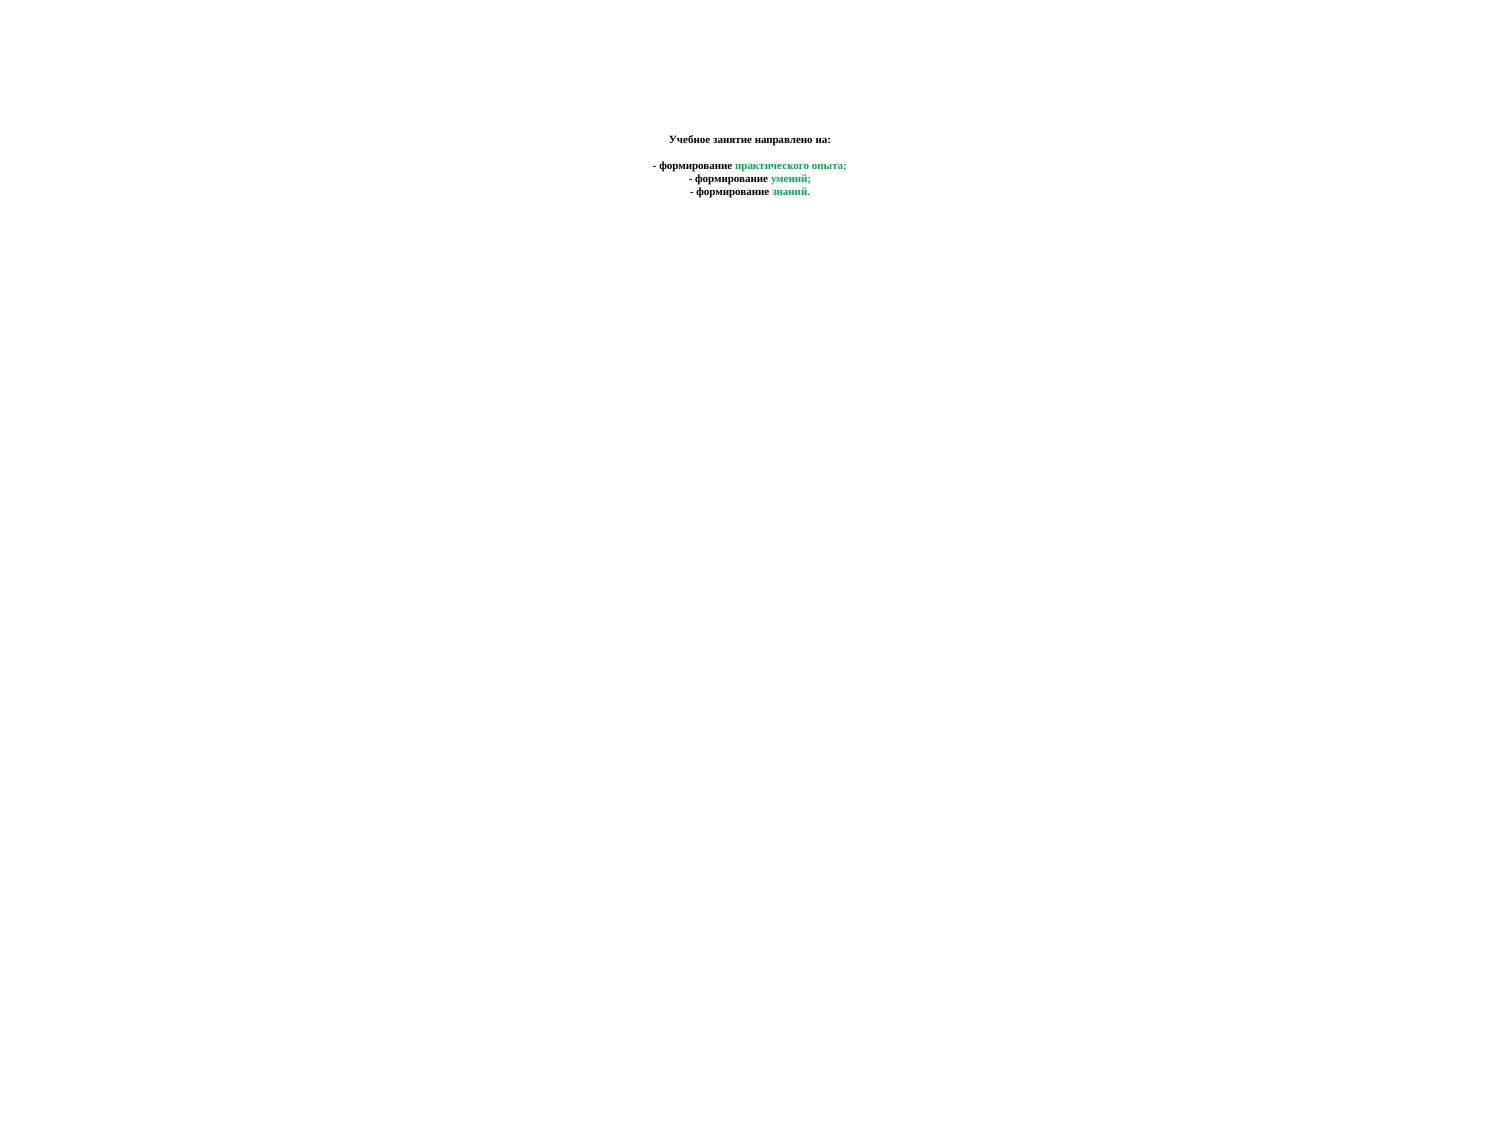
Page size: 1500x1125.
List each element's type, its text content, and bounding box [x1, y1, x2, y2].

title Учебное занятие направлено на: - формирование практического опыта; - формирование умений; - формирование знаний. [75, 45, 1425, 233]
